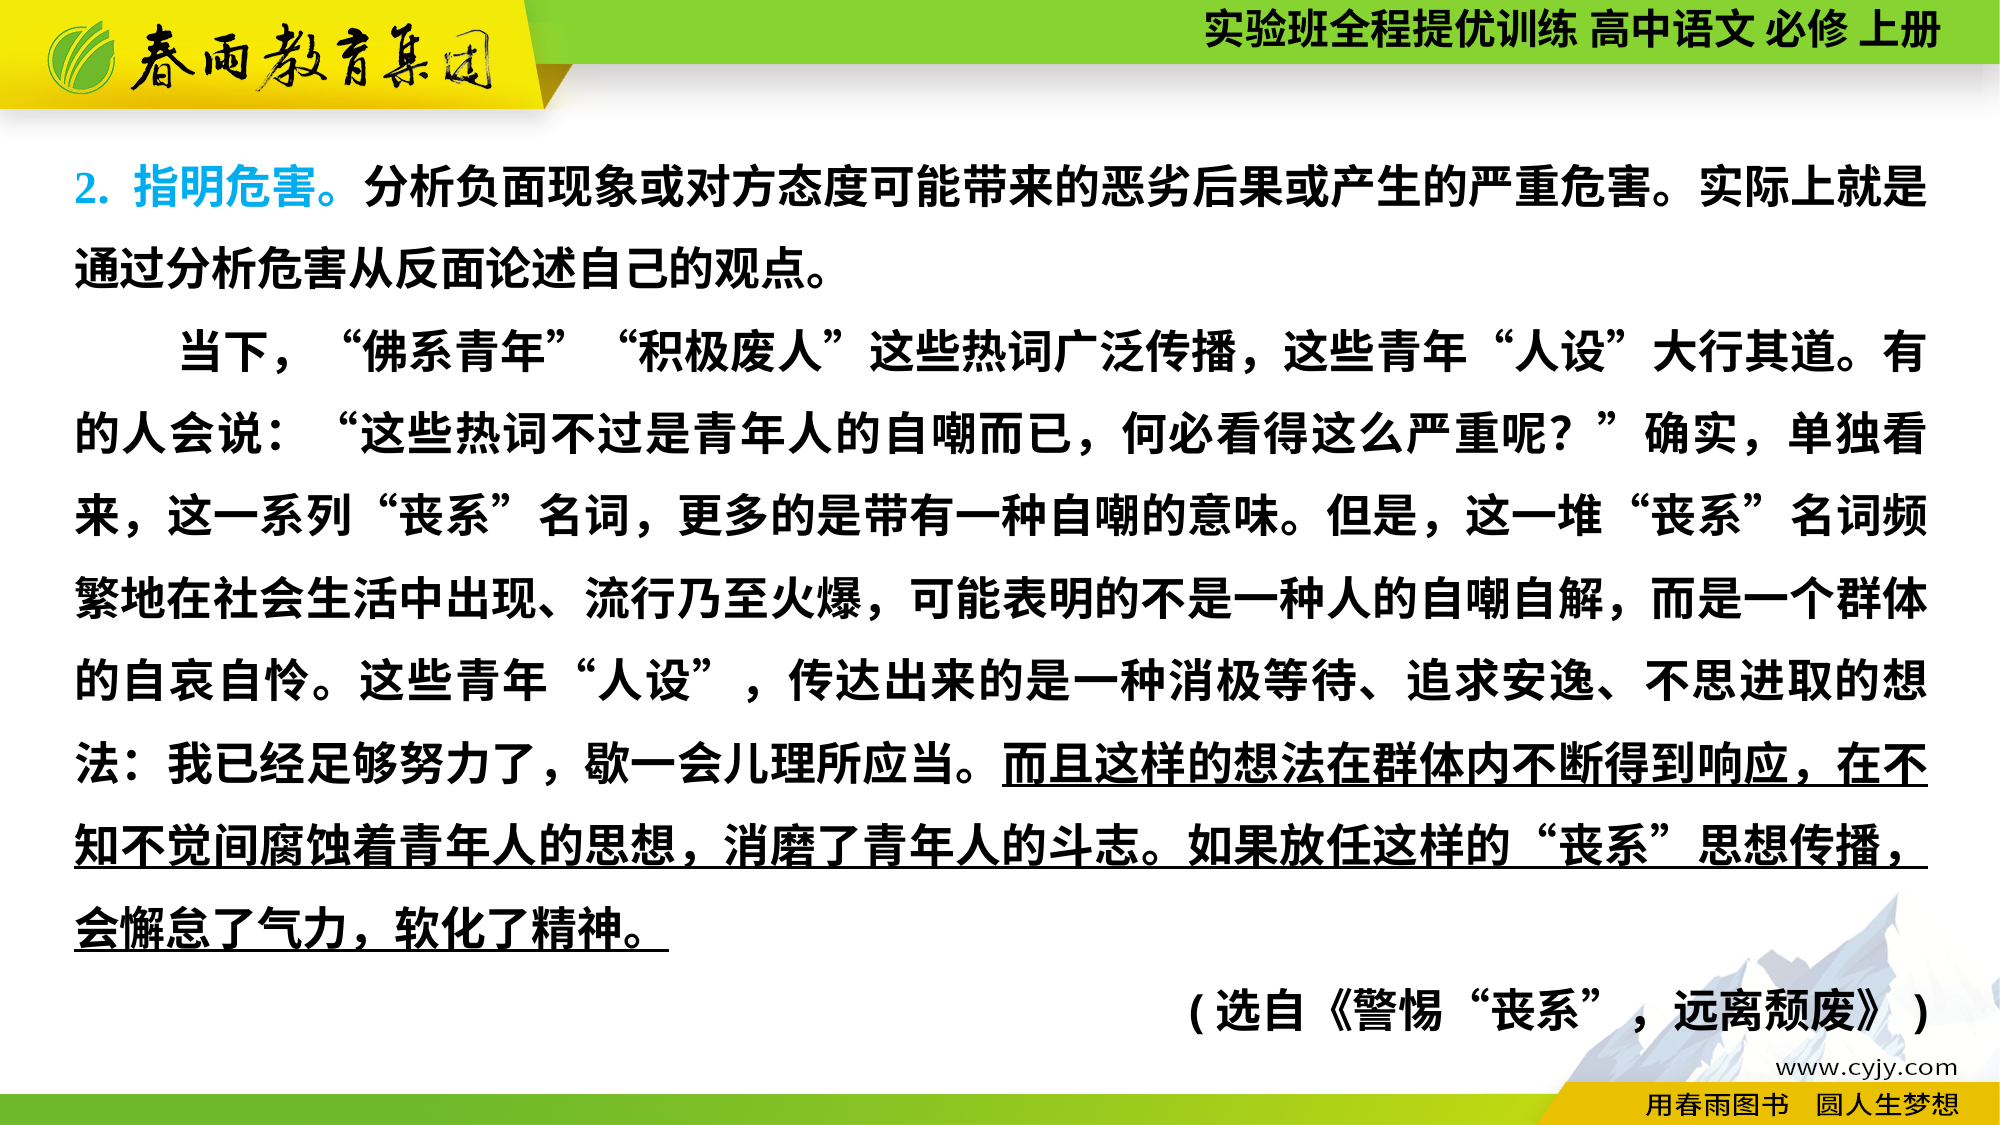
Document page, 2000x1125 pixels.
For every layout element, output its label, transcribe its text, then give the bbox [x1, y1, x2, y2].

picture [0, 0, 2000, 1125]
list 2. 指明危害。分析负面现象或对方态度可能带来的恶劣后果或产生的严重危害。实际上就是通过分析危害从反面论述自己的观点。 当下，“佛系青年”“积极废人”这些热词广泛传播，这些青年“人设”大行其道。有的人会说：“这些热词不过是青年人的自嘲而已，何必看得这么严重呢？”确实，单独看来，这一系列“丧系”名词，更多的是带有一种自嘲的意味。但是，这一堆“丧系”名词频繁地在社会生活中出现、流行乃至火爆，可能表明的不是一种人的自嘲自解，而是一个群体的自哀自怜。这些青年“人设”，传达出来的是一种消极等待、追求安逸、不思进取的想法：我已经足够努力了，歇一会儿理所应当。而且这样的想法在群体内不断得到响应，在不知不觉间腐蚀着青年人的思想，消磨了青年人的斗志。如果放任这样的“丧系”思想传播，会懈怠了气力，软化了精神。 (选自《警惕“丧系”，远离颓废》) [59, 122, 1944, 1044]
